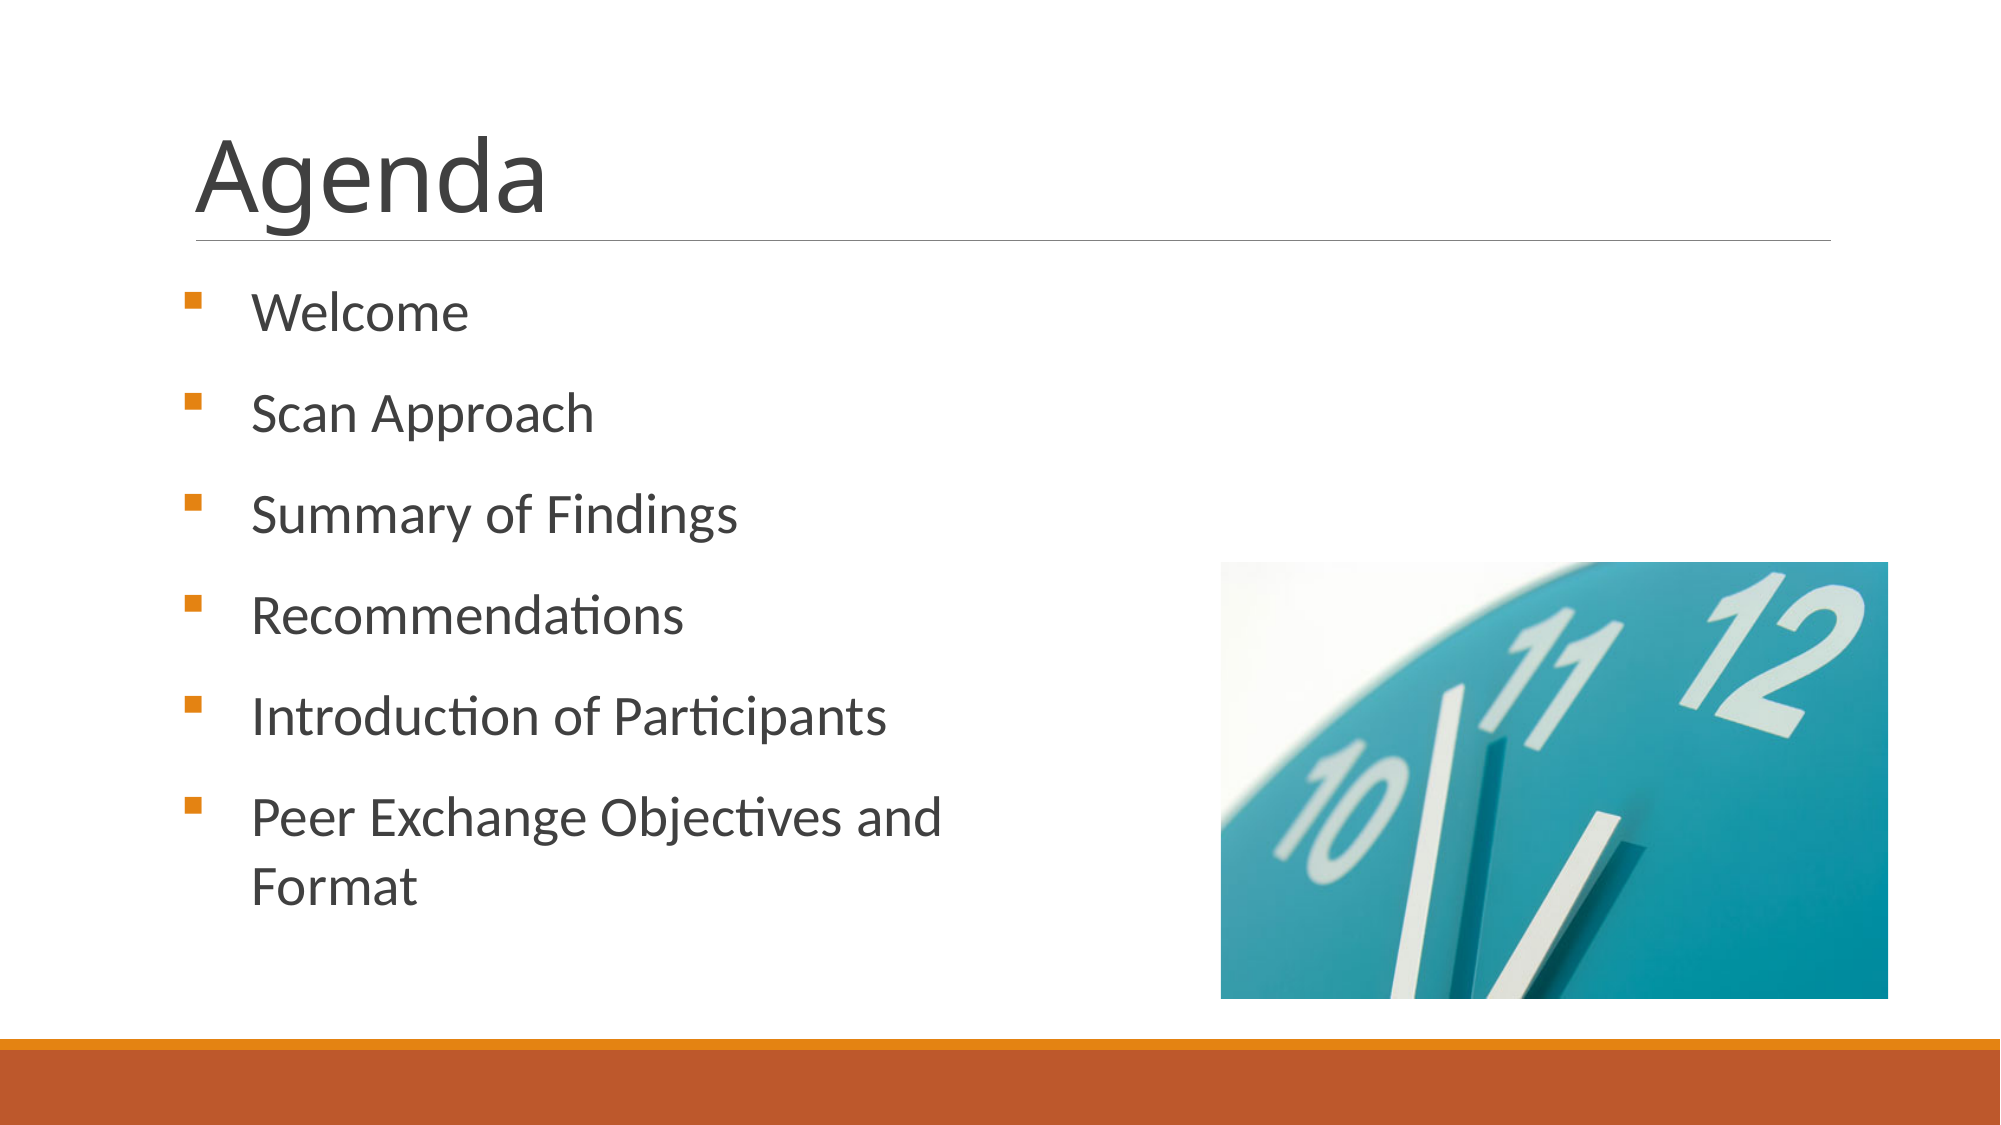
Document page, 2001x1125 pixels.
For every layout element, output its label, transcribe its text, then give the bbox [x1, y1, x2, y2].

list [1220, 562, 1889, 1000]
title Agenda [180, 2, 1830, 241]
list Welcome Scan Approach Summary of Findings Recommendations Introduction of Participants Peer Exchange Objectives and Format [180, 266, 990, 927]
